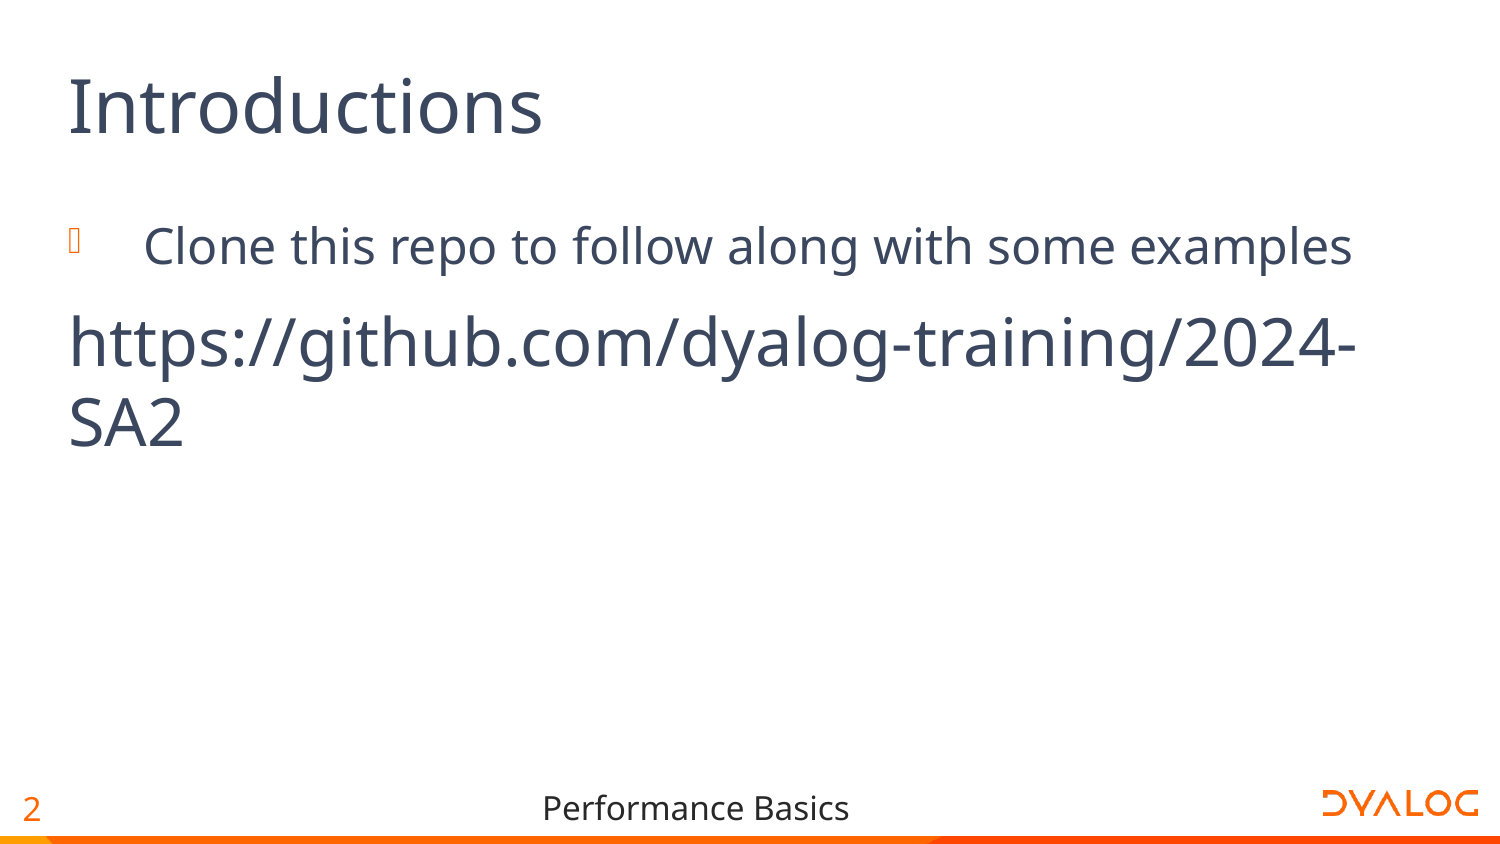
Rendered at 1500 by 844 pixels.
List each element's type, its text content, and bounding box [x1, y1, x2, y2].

picture [1323, 790, 1478, 816]
picture [0, 836, 1500, 844]
list Clone this repo to follow along with some examples https://github.com/dyalog-training/2024-SA2 [53, 207, 1431, 740]
title Introductions [53, 43, 1121, 157]
